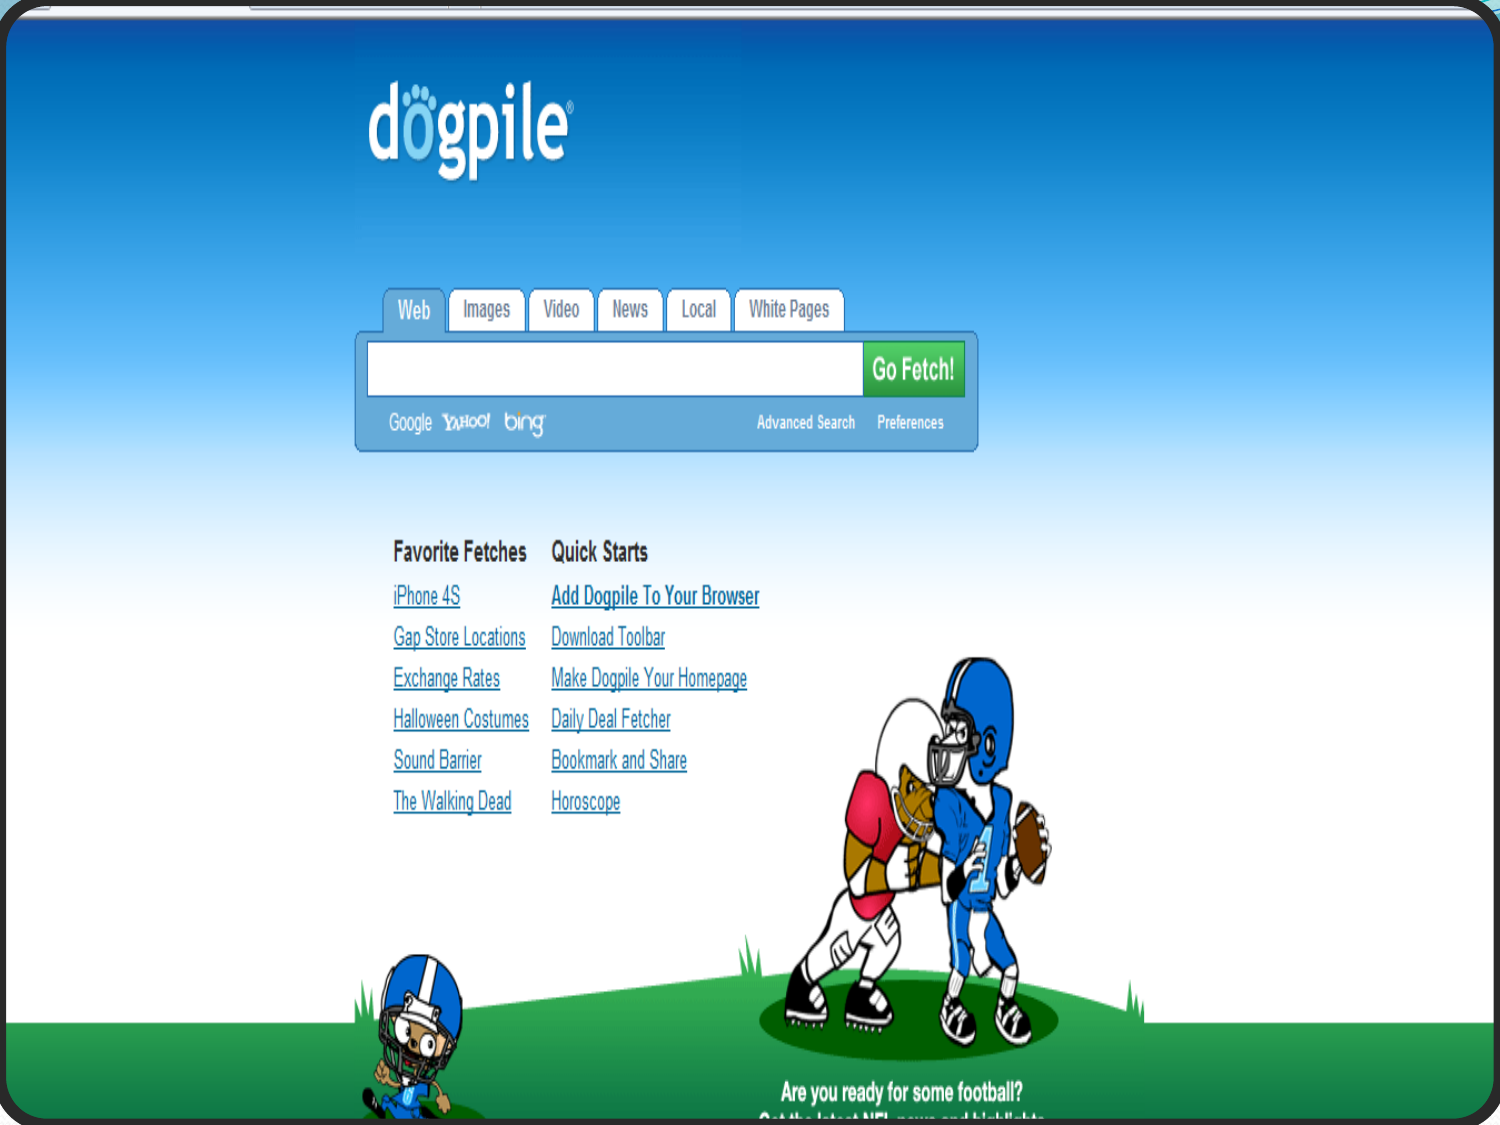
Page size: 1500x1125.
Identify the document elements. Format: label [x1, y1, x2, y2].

list [0, 0, 1500, 1125]
